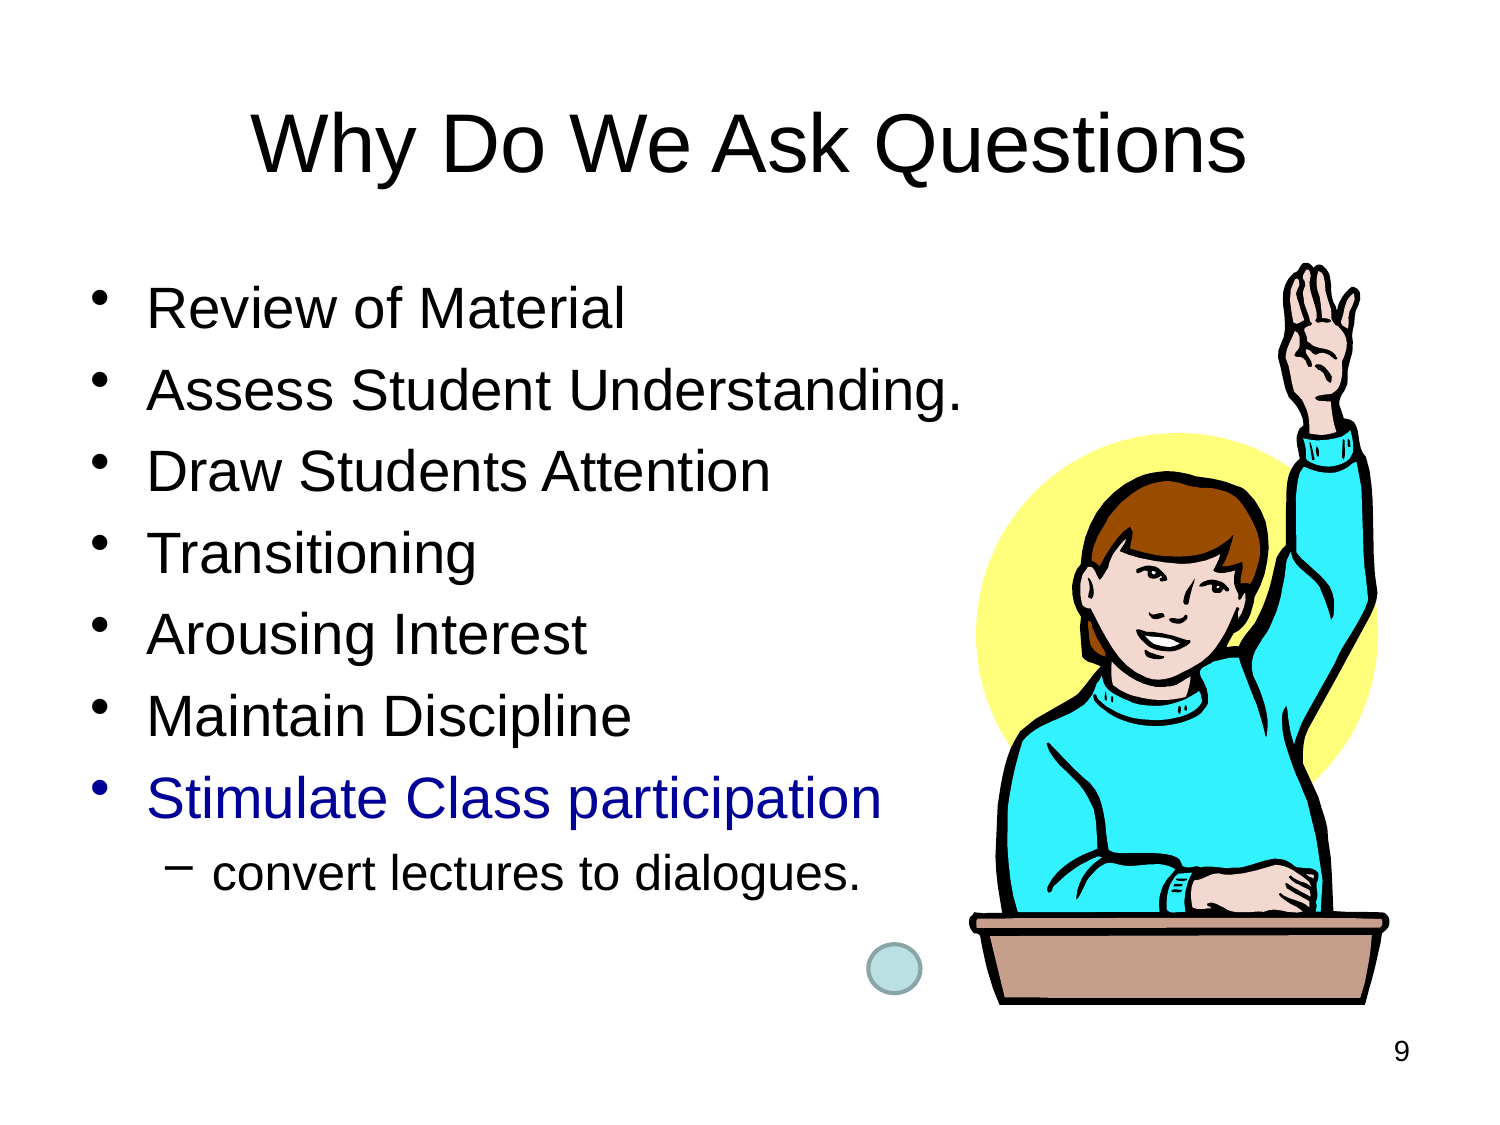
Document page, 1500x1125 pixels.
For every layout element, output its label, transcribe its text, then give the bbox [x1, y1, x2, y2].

text_box [866, 942, 923, 996]
title Why Do We Ask Questions [74, 44, 1426, 233]
slide_number 9 [1074, 1024, 1426, 1103]
list Review of Material Assess Student Understanding. Draw Students Attention Transitioning Arousing Interest Maintain Discipline Stimulate Class participation convert lectures to dialogues. [74, 262, 965, 1006]
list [967, 262, 1391, 1006]
